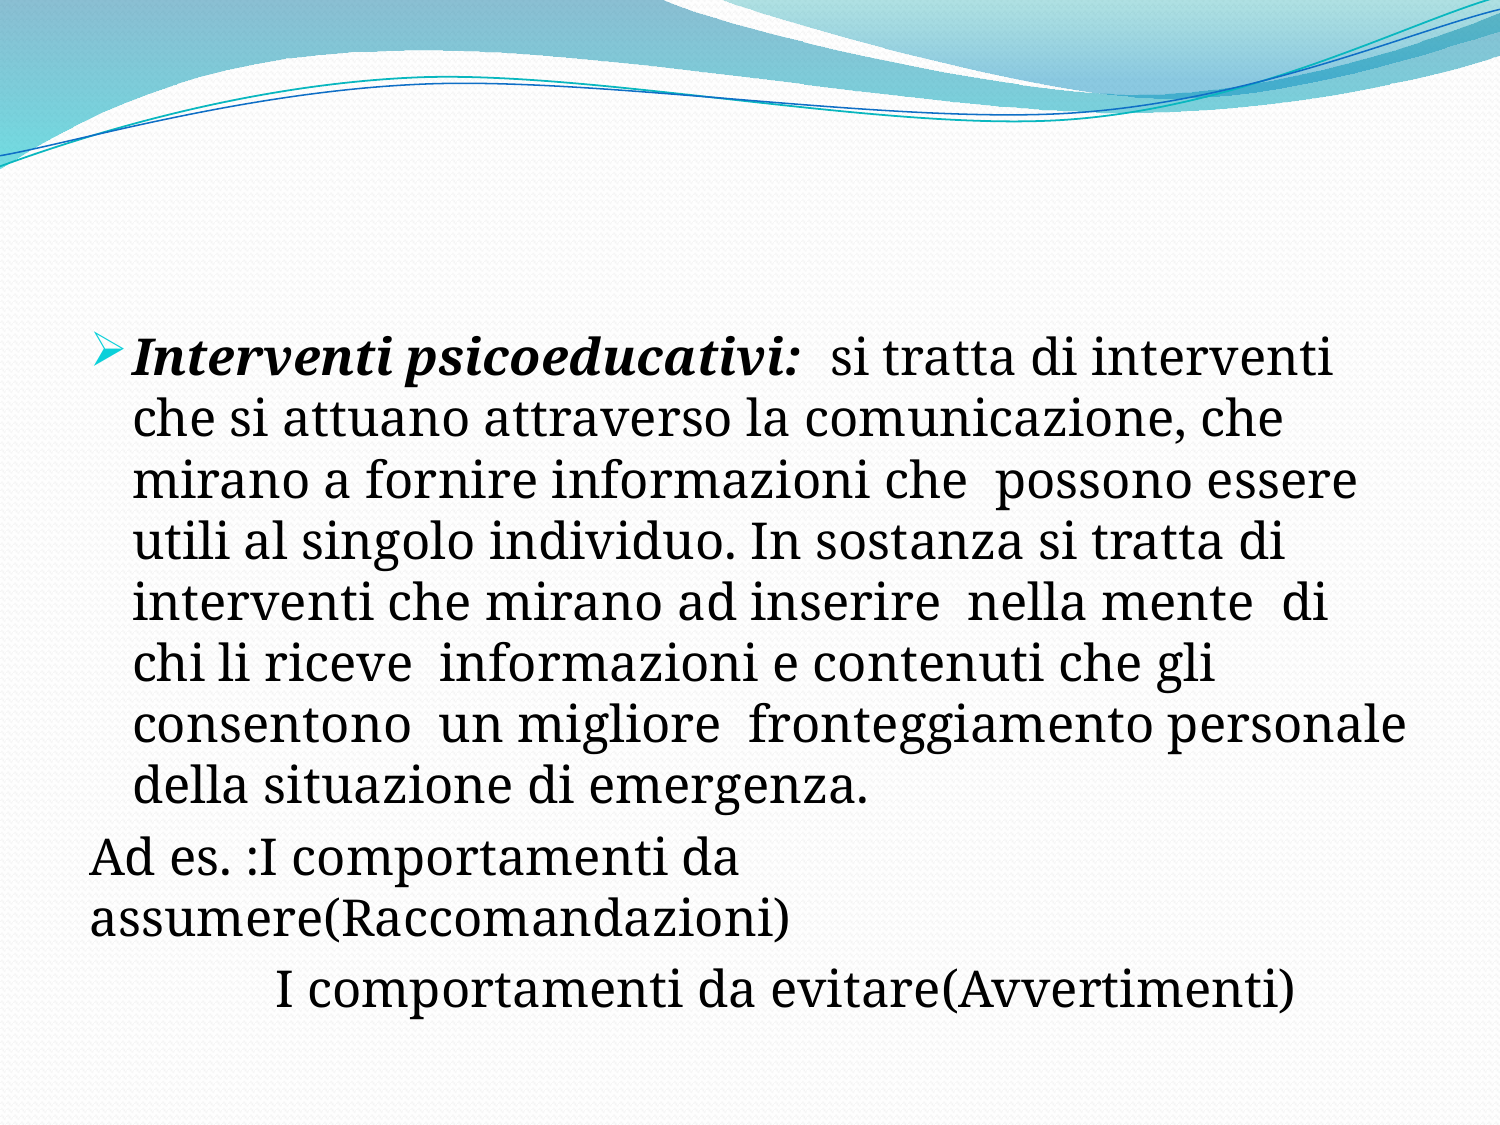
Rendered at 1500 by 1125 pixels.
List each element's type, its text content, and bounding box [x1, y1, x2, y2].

list Interventi psicoeducativi: si tratta di interventi che si attuano attraverso la comunicazione, che mirano a fornire informazioni che possono essere utili al singolo individuo. In sostanza si tratta di interventi che mirano ad inserire nella mente di chi li riceve informazioni e contenuti che gli consentono un migliore fronteggiamento personale della situazione di emergenza. Ad es. :I comportamenti da assumere(Raccomandazioni) I comportamenti da evitare(Avvertimenti) [75, 317, 1425, 1038]
